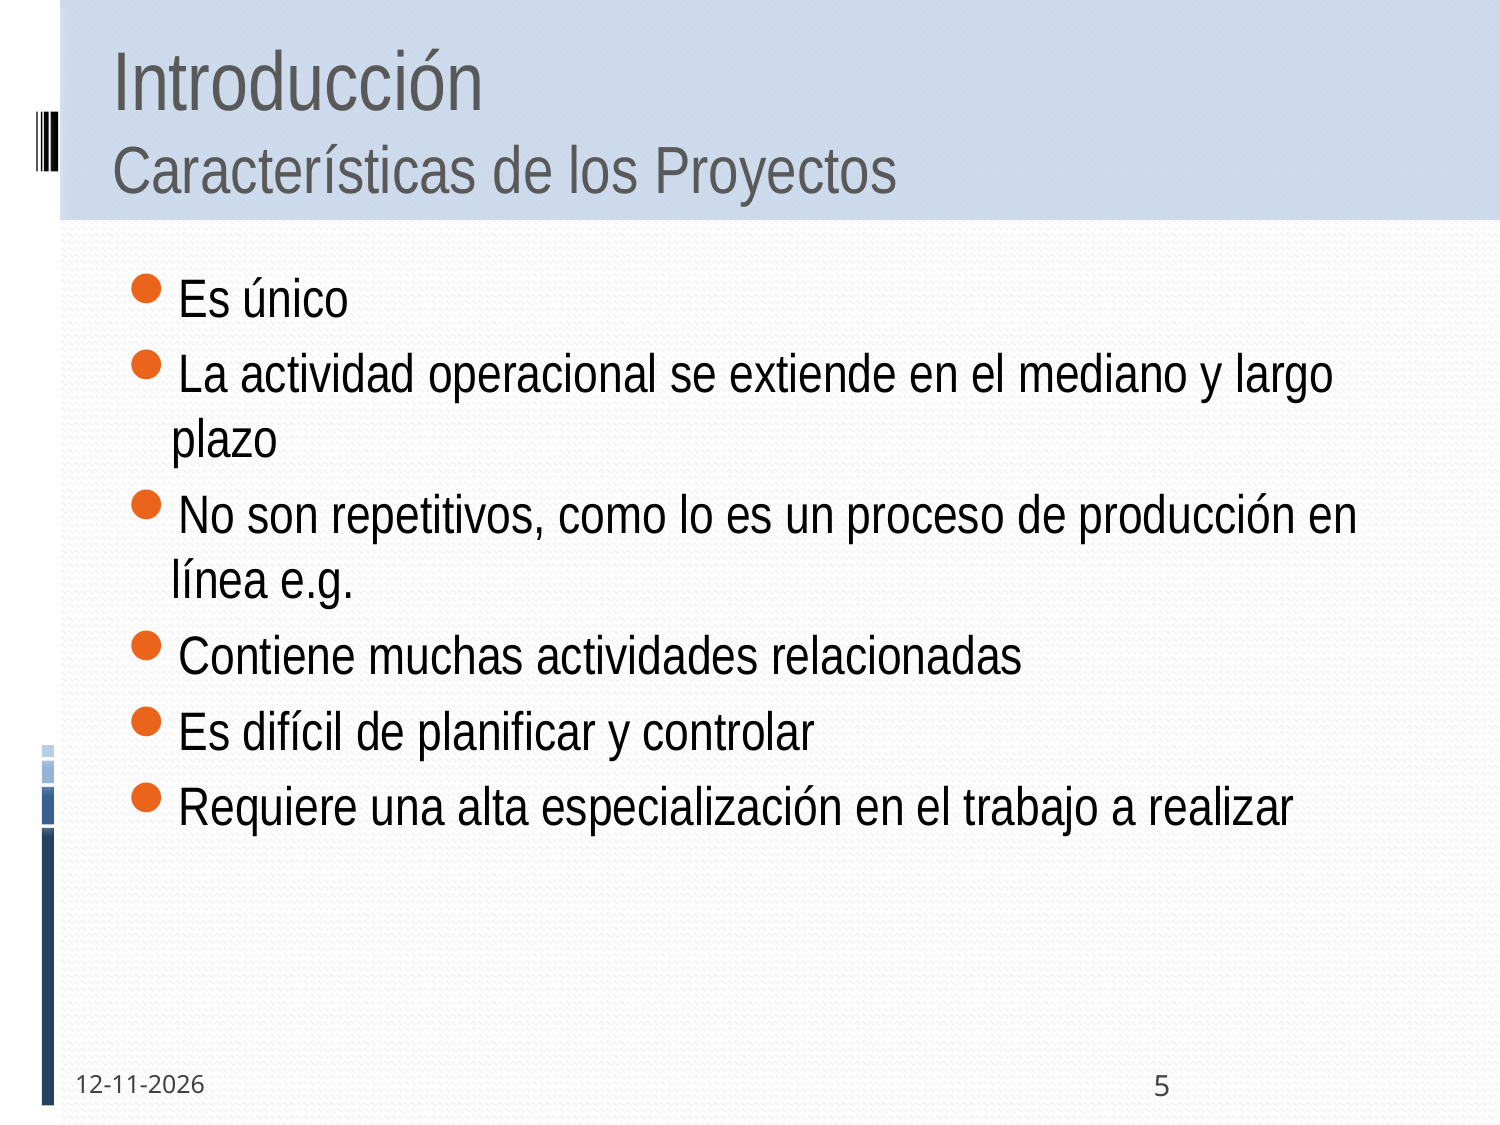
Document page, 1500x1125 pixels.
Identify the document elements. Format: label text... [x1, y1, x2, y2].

list Es único La actividad operacional se extiende en el mediano y largo plazo No son repetitivos, como lo es un proceso de producción en línea e.g. Contiene muchas actividades relacionadas Es difícil de planificar y controlar Requiere una alta especialización en el trabajo a realizar [111, 255, 1436, 1038]
title Introducción Características de los Proyectos [111, 18, 1436, 207]
slide_number 5 [1045, 1046, 1171, 1107]
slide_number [75, 1042, 243, 1103]
